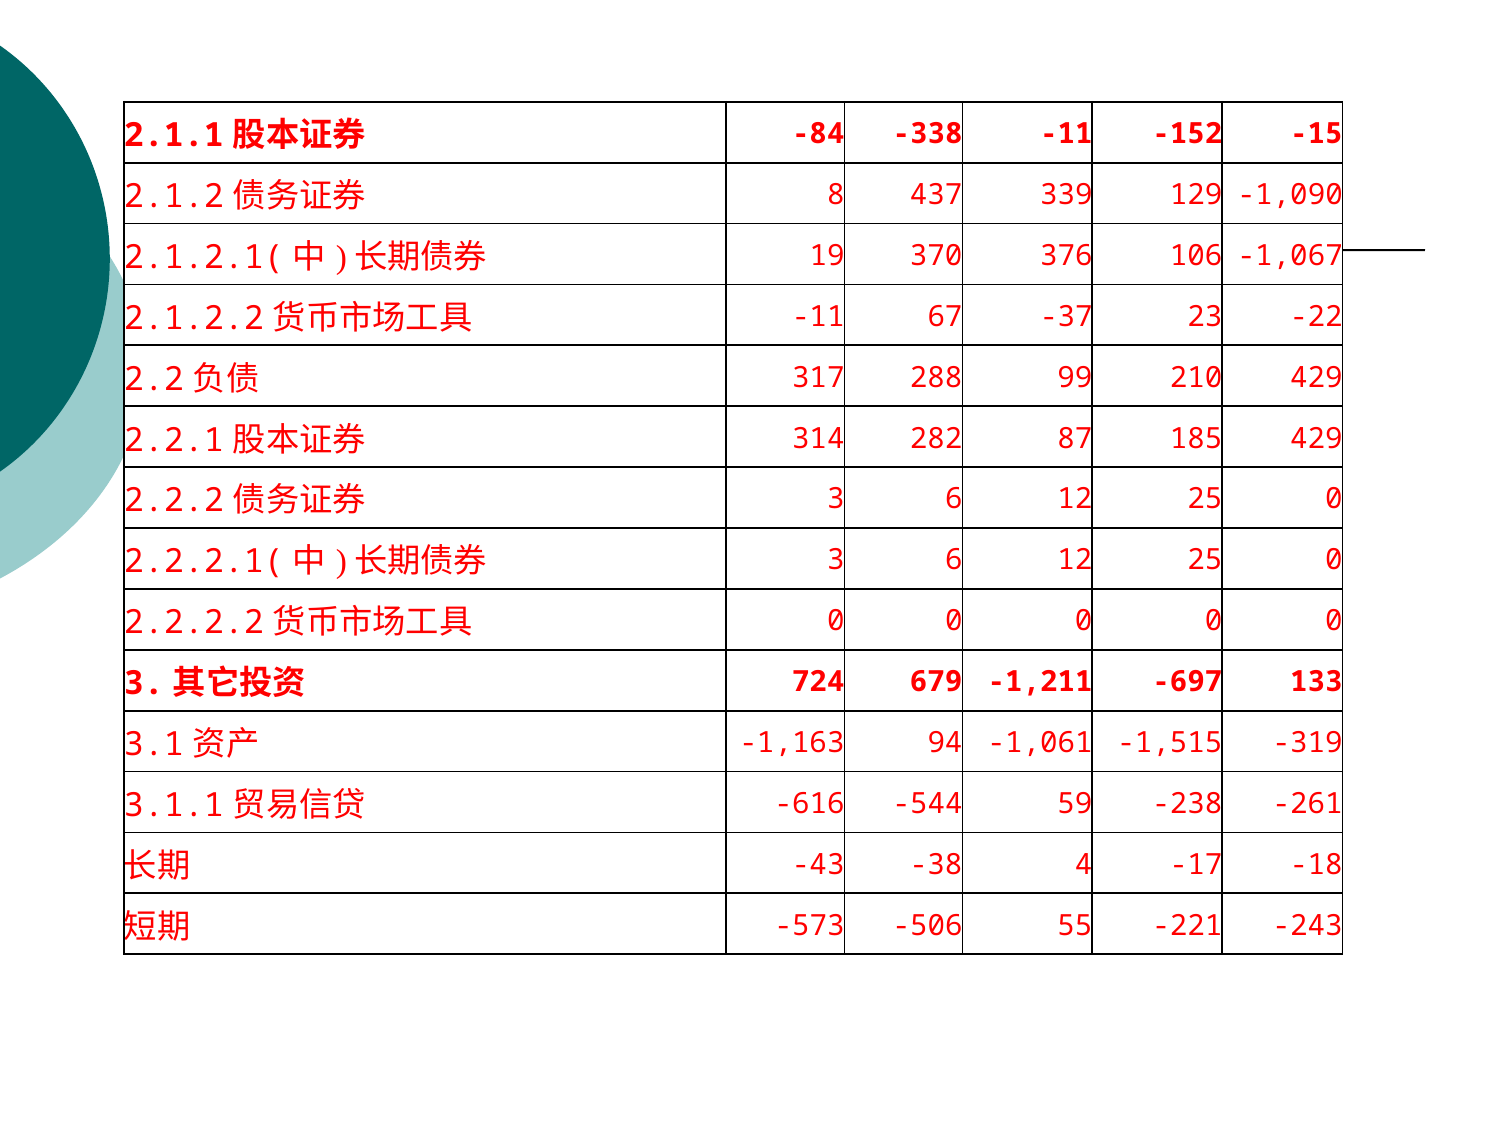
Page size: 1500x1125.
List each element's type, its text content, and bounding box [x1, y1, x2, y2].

table_cell 679 [845, 651, 962, 710]
table_cell 0 [963, 590, 1091, 649]
table_cell -1,090 [1223, 164, 1342, 223]
table_cell 429 [1223, 407, 1342, 466]
table_cell 429 [1223, 346, 1342, 405]
table_cell 2.2负债 [125, 346, 725, 405]
table_cell 0 [1223, 529, 1342, 588]
table_cell 370 [845, 224, 962, 284]
table_cell -506 [845, 894, 962, 953]
table_cell 0 [727, 590, 844, 649]
table_header -152 [1093, 103, 1221, 162]
table_cell 282 [845, 407, 962, 466]
table_cell 2.2.2.2货币市场工具 [125, 590, 725, 649]
table_cell -243 [1223, 894, 1342, 953]
table_cell 55 [963, 894, 1091, 953]
table_cell 19 [727, 224, 844, 284]
table_cell 3 [727, 468, 844, 527]
table_cell 185 [1093, 407, 1221, 466]
table_cell 133 [1223, 651, 1342, 710]
table_cell -38 [845, 833, 962, 892]
table_cell -544 [845, 772, 962, 832]
table_cell 2.2.2债务证券 [125, 468, 725, 527]
table_cell 0 [845, 590, 962, 649]
table_cell 0 [1223, 590, 1342, 649]
table_header -84 [727, 103, 844, 162]
table_cell 3.1.1贸易信贷 [125, 772, 725, 832]
table_cell 2.1.2.1(中)长期债券 [125, 224, 725, 284]
table_cell 4 [963, 833, 1091, 892]
table_cell 12 [963, 468, 1091, 527]
table_cell -43 [727, 833, 844, 892]
table_cell 210 [1093, 346, 1221, 405]
table_cell 2.1.2债务证券 [125, 164, 725, 223]
table_cell -616 [727, 772, 844, 832]
table_cell 25 [1093, 529, 1221, 588]
table_cell -1,163 [727, 712, 844, 771]
table_cell 3.1资产 [125, 712, 725, 771]
table_cell 106 [1093, 224, 1221, 284]
table_cell 288 [845, 346, 962, 405]
table_cell -261 [1223, 772, 1342, 832]
table_cell 437 [845, 164, 962, 223]
table_cell 3 [727, 529, 844, 588]
table_cell -22 [1223, 285, 1342, 344]
table_cell 0 [1223, 468, 1342, 527]
table_header -11 [963, 103, 1091, 162]
table_cell -238 [1093, 772, 1221, 832]
table_cell 6 [845, 468, 962, 527]
table_cell 8 [727, 164, 844, 223]
table_cell 129 [1093, 164, 1221, 223]
table_cell 67 [845, 285, 962, 344]
table_cell 6 [845, 529, 962, 588]
table_cell 2.1.2.2货币市场工具 [125, 285, 725, 344]
table_cell 25 [1093, 468, 1221, 527]
table_cell -11 [727, 285, 844, 344]
table_cell 317 [727, 346, 844, 405]
table_cell -319 [1223, 712, 1342, 771]
table_header 2.1.1股本证券 [125, 103, 725, 162]
table_cell -37 [963, 285, 1091, 344]
table_cell 长期 [125, 833, 725, 892]
table_cell 12 [963, 529, 1091, 588]
table_cell 94 [845, 712, 962, 771]
table_cell -18 [1223, 833, 1342, 892]
table_header -338 [845, 103, 962, 162]
table_cell 376 [963, 224, 1091, 284]
table_cell 87 [963, 407, 1091, 466]
table_cell -1,515 [1093, 712, 1221, 771]
table_cell 99 [963, 346, 1091, 405]
table_cell -1,067 [1223, 224, 1342, 284]
table_cell 3.其它投资 [125, 651, 725, 710]
table_cell 339 [963, 164, 1091, 223]
table_cell 314 [727, 407, 844, 466]
table_cell -221 [1093, 894, 1221, 953]
table_cell 2.2.2.1(中)长期债券 [125, 529, 725, 588]
table_cell 0 [1093, 590, 1221, 649]
table_cell -573 [727, 894, 844, 953]
table_cell -1,061 [963, 712, 1091, 771]
table_header -15 [1223, 103, 1342, 162]
table_cell 724 [727, 651, 844, 710]
table_cell -17 [1093, 833, 1221, 892]
table_cell 2.2.1股本证券 [125, 407, 725, 466]
table_cell 59 [963, 772, 1091, 832]
table_cell -1,211 [963, 651, 1091, 710]
table_cell 23 [1093, 285, 1221, 344]
table_cell -697 [1093, 651, 1221, 710]
table_cell 短期 [125, 894, 725, 953]
